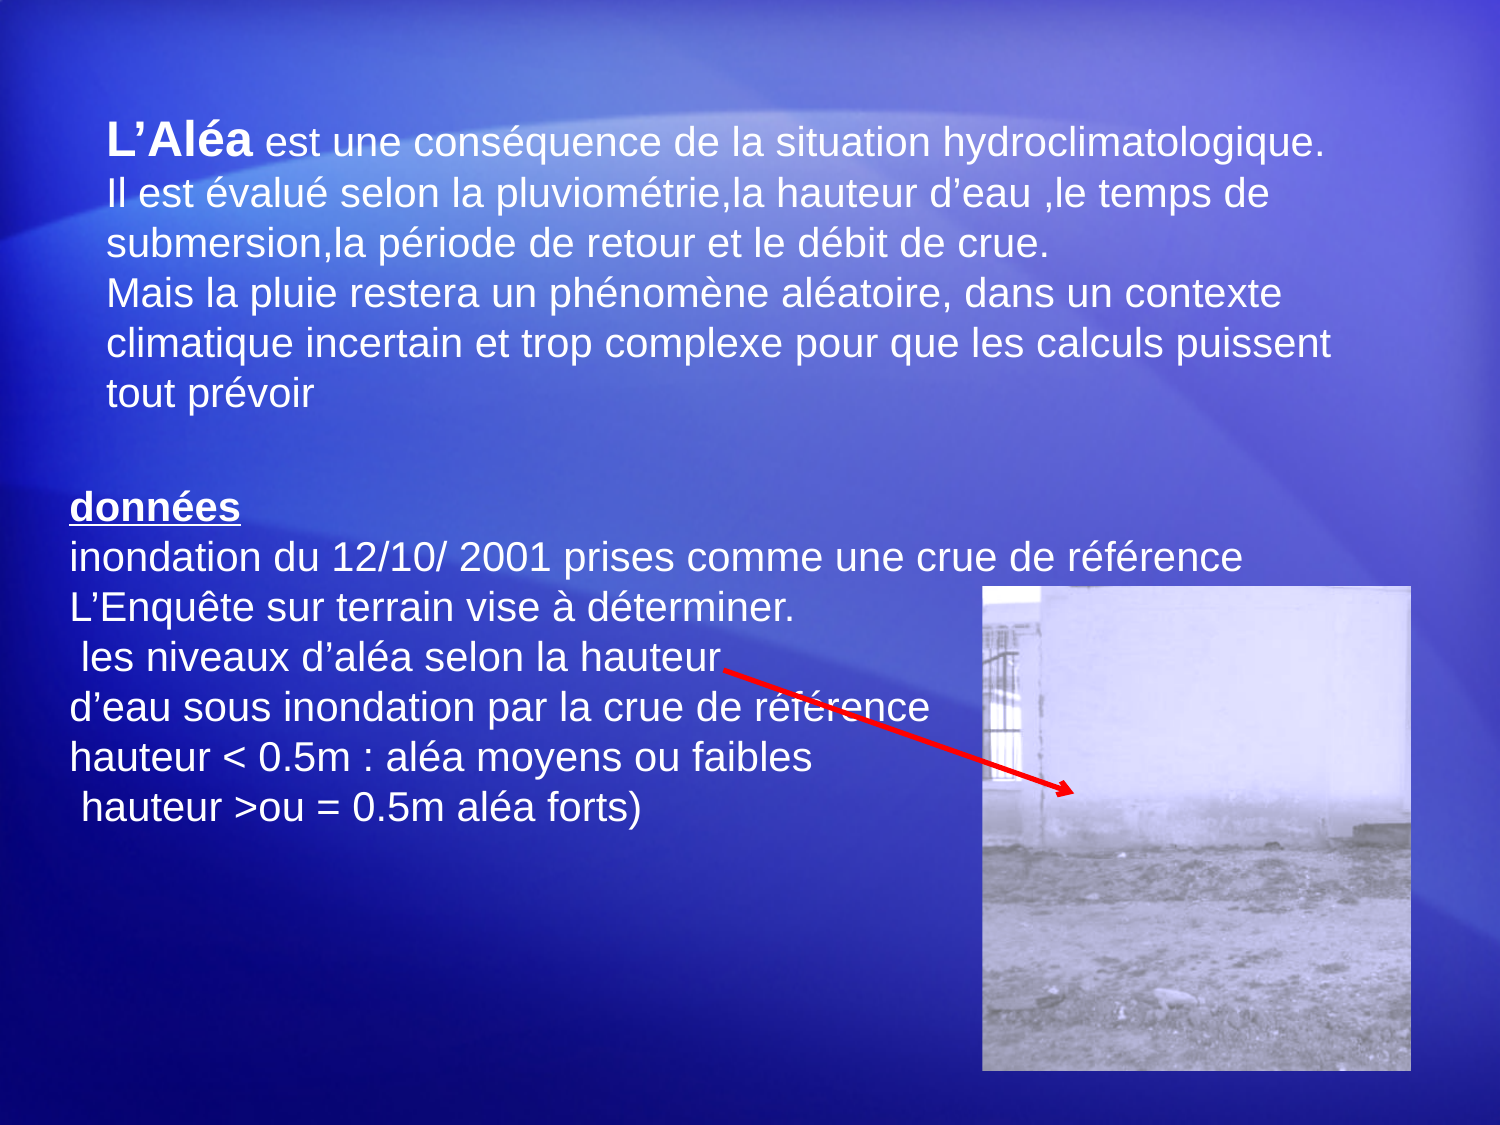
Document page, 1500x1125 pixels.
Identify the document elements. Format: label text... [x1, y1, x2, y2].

picture [0, 0, 1500, 1125]
title données inondation du 12/10/ 2001 prises comme une crue de référence L’Enquête sur terrain vise à déterminer. les niveaux d’aléa selon la hauteur d’eau sous inondation par la crue de référence hauteur < 0.5m : aléa moyens ou faibles hauteur >ou = 0.5m aléa forts) [54, 649, 976, 966]
text_box L’Aléa est une conséquence de la situation hydroclimatologique. Il est évalué selon la pluviométrie,la hauteur d’eau ,le temps de submersion,la période de retour et le débit de crue. Mais la pluie restera un phénomène aléatoire, dans un contexte climatique incertain et trop complexe pour que les calculs puissent tout prévoir [91, 103, 1367, 420]
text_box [723, 669, 1075, 794]
